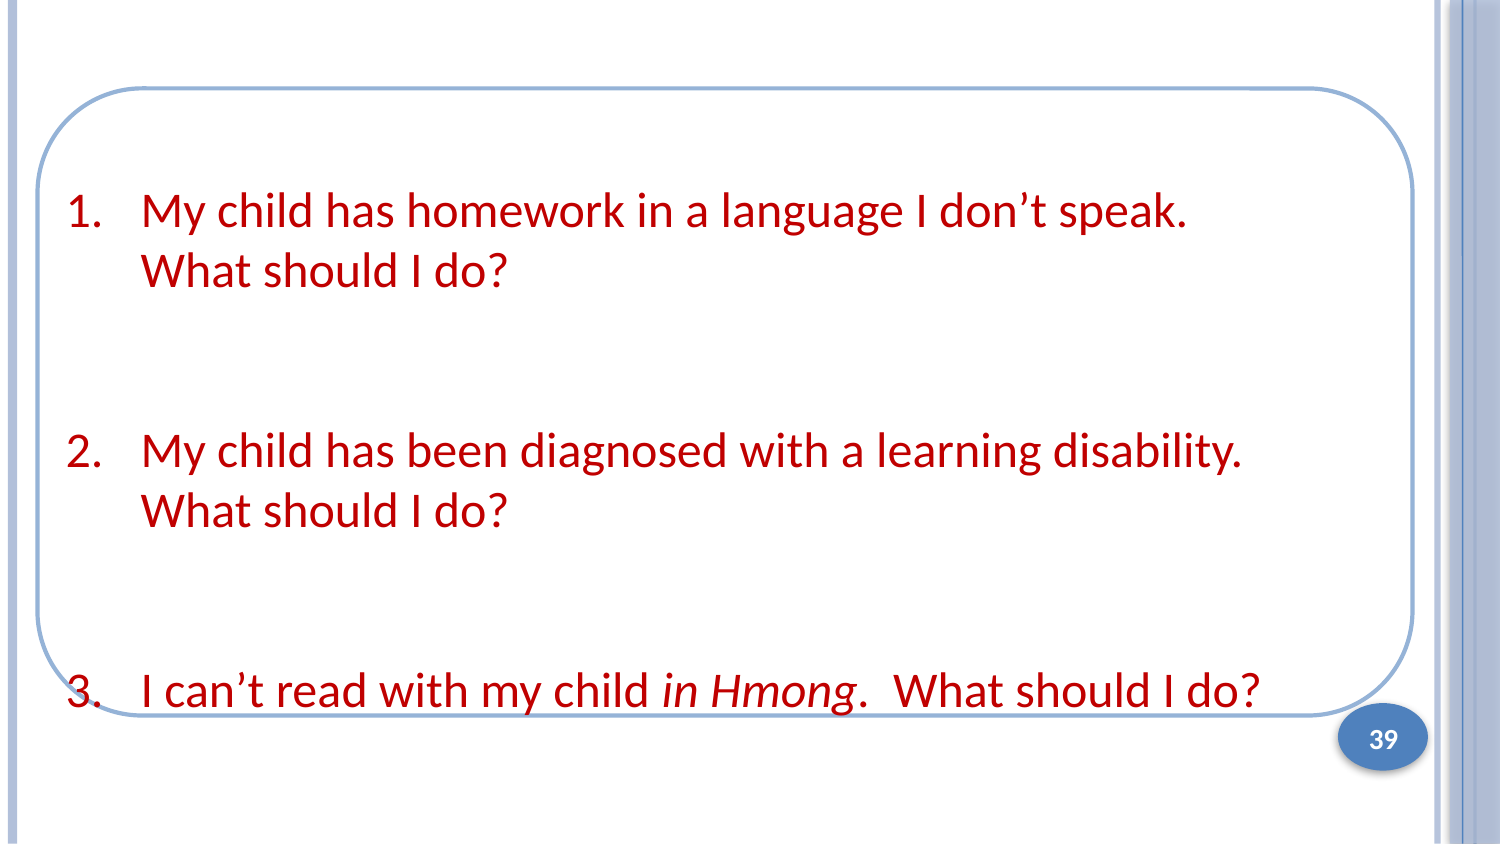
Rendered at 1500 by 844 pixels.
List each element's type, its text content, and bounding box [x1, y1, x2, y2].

slide_number 39 [1333, 705, 1434, 770]
text_box [35, 86, 1415, 718]
text_box My child has homework in a language I don’t speak. What should I do? My child has been diagnosed with a learning disability. What should I do? I can’t read with my child in Hmong. What should I do? [50, 170, 1282, 844]
